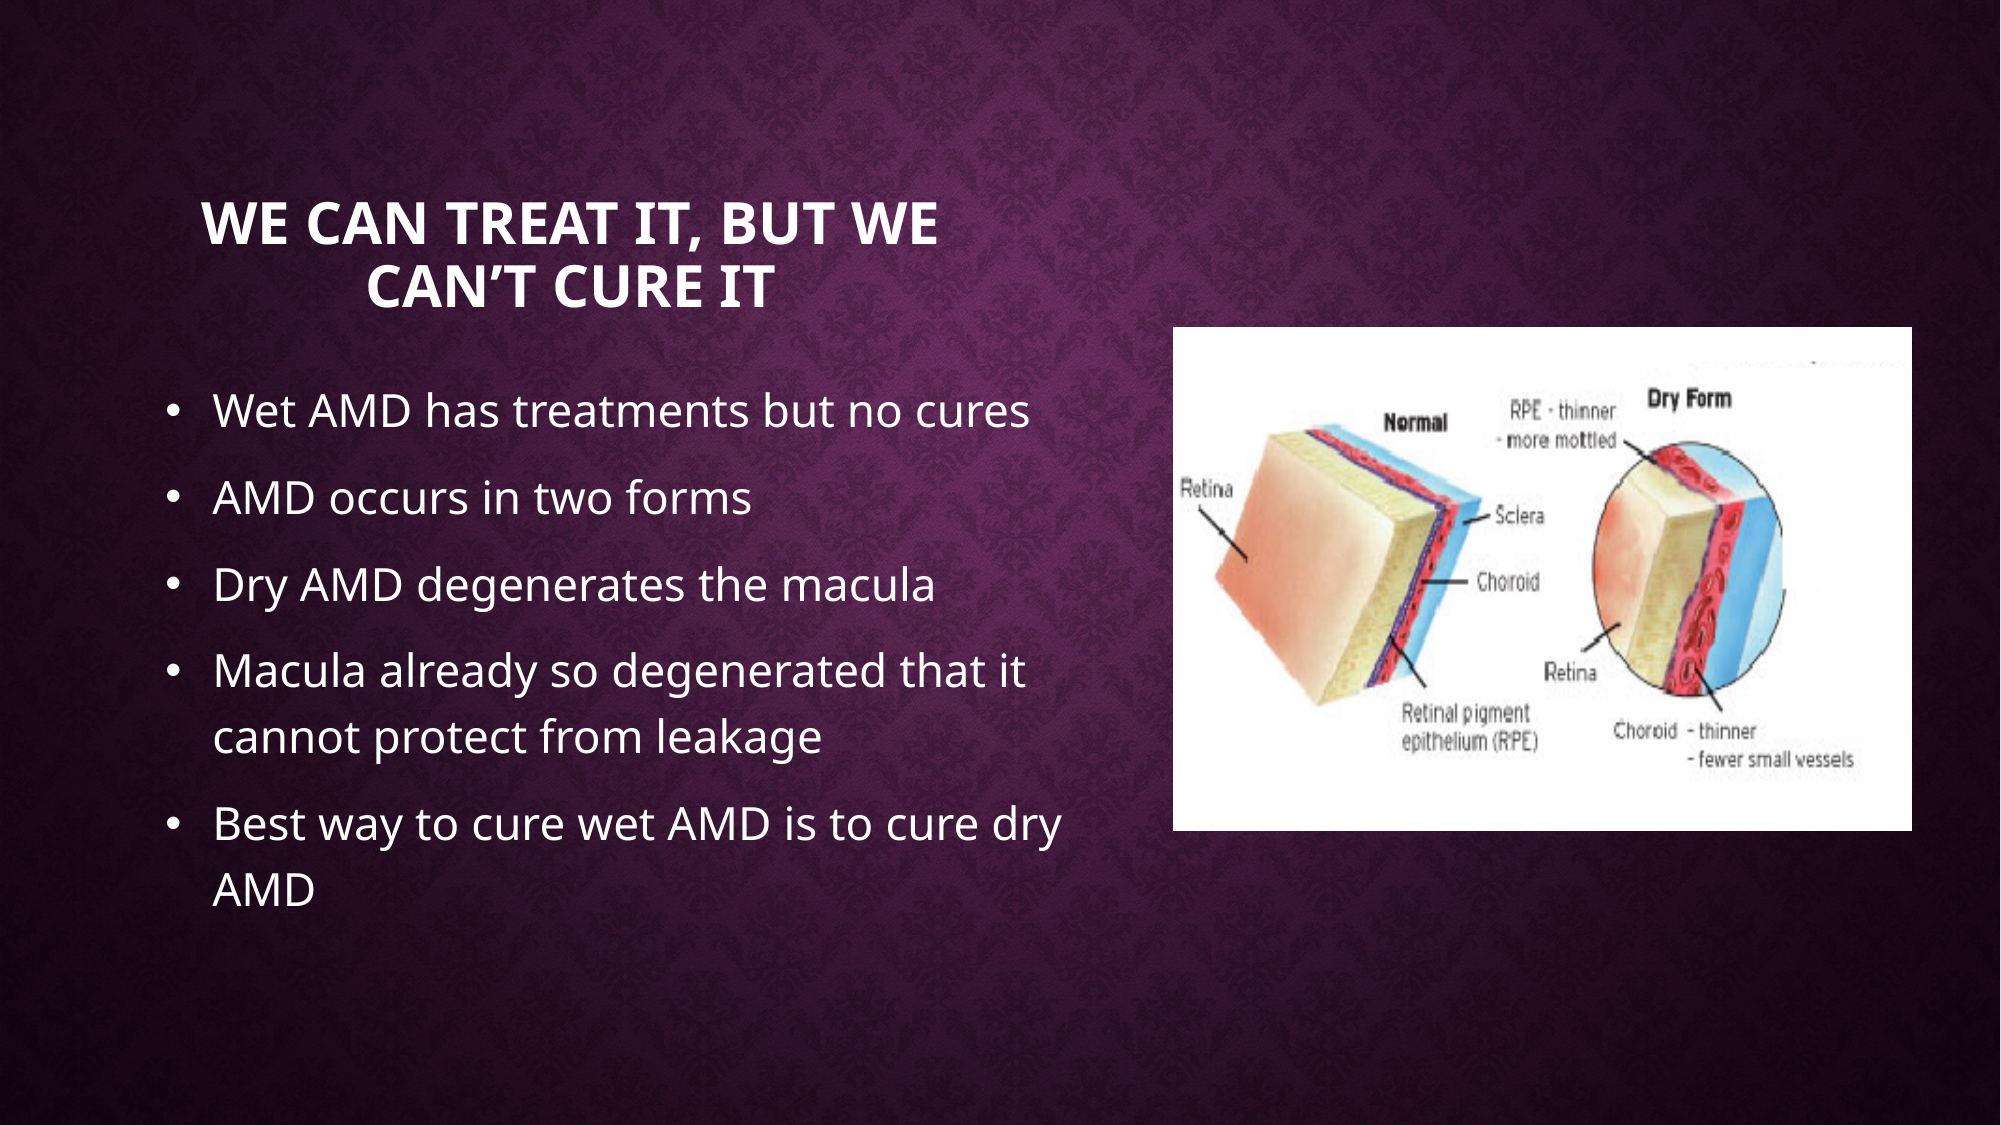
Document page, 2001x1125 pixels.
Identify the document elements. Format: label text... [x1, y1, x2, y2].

list Wet AMD has treatments but no cures AMD occurs in two forms Dry AMD degenerates the macula Macula already so degenerated that it cannot protect from leakage Best way to cure wet AMD is to cure dry AMD [150, 363, 1097, 986]
title We Can treat it, but we can’t cure it [150, 99, 992, 328]
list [1172, 326, 1913, 831]
